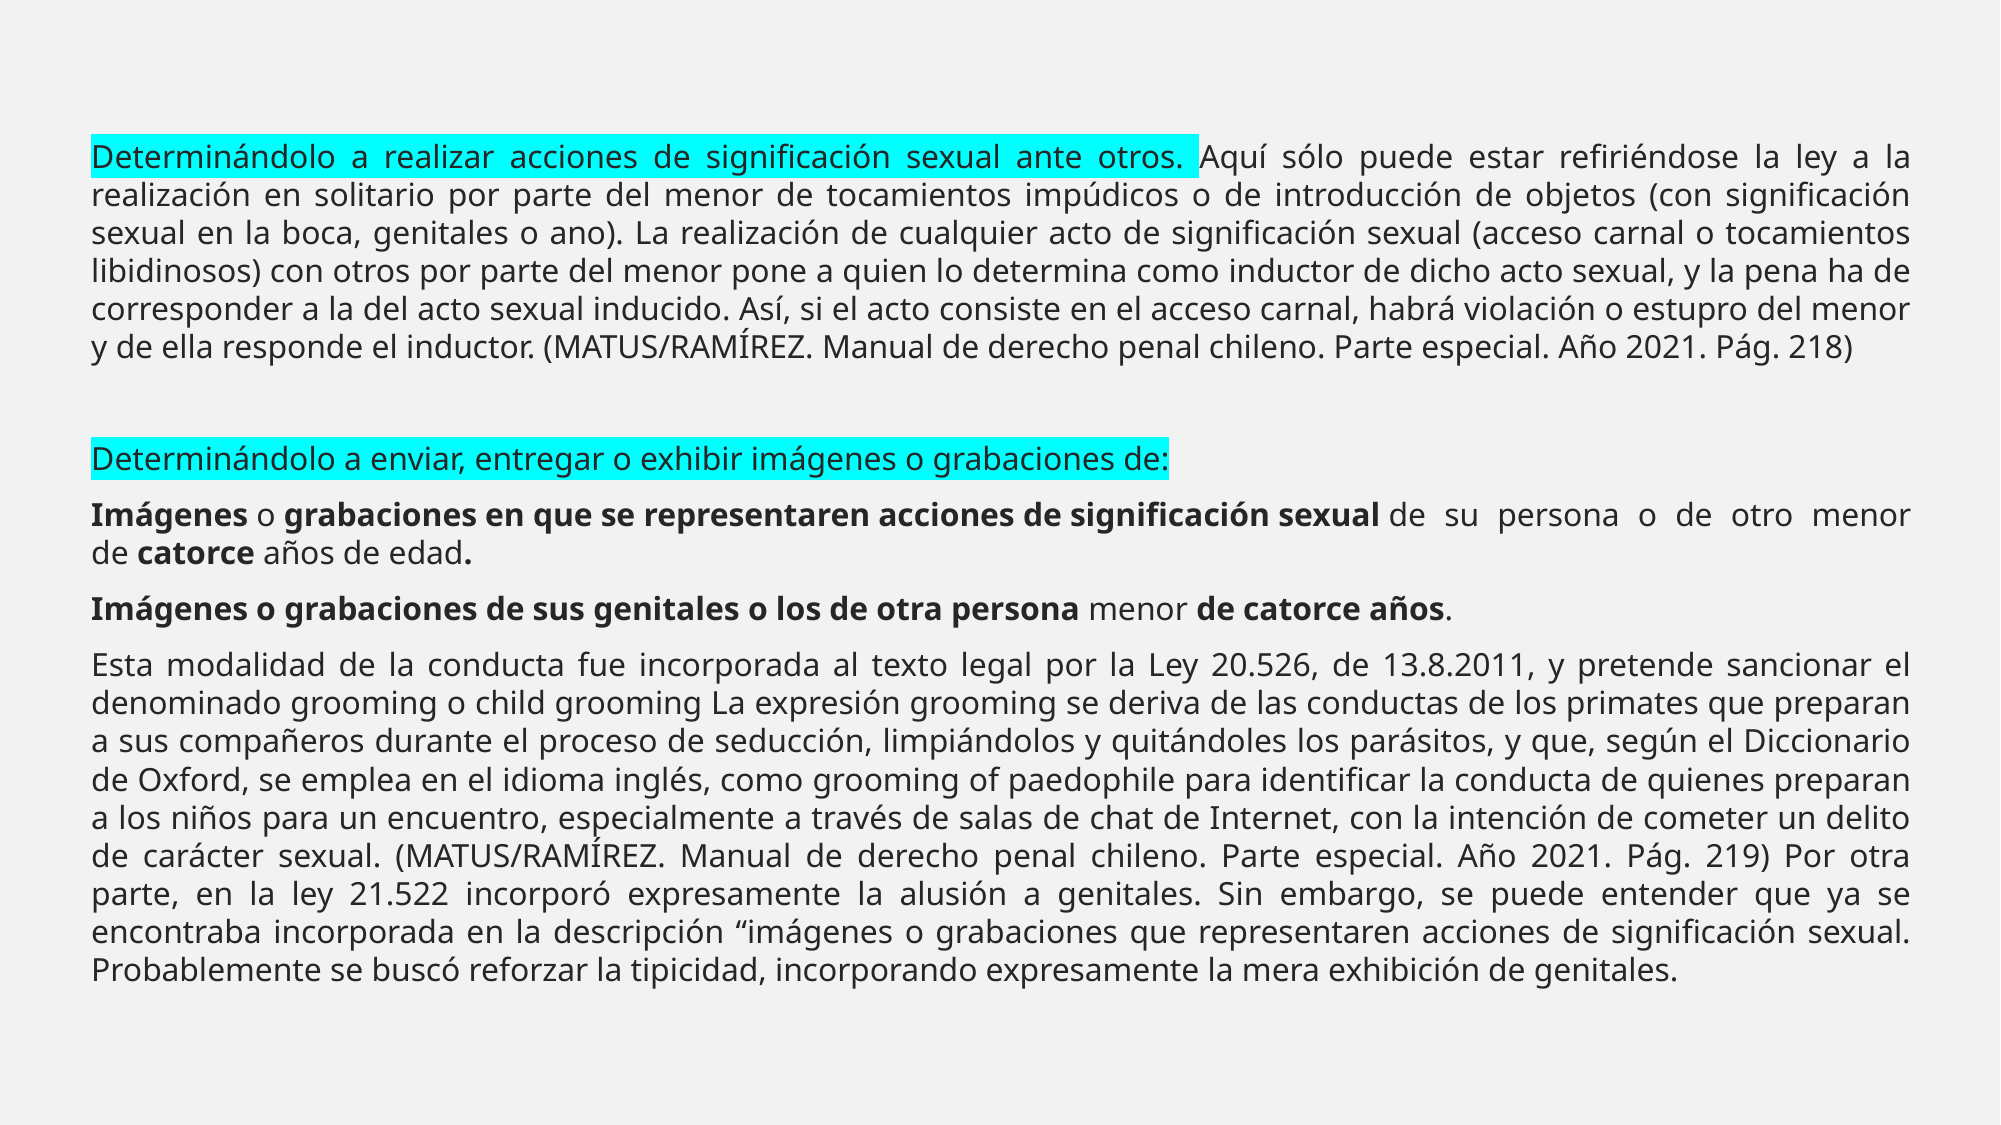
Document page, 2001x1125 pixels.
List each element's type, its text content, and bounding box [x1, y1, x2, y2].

list Determinándolo a realizar acciones de significación sexual ante otros. Aquí sólo puede estar refiriéndose la ley a la realización en solitario por parte del menor de tocamientos impúdicos o de introducción de objetos (con significación sexual en la boca, genitales o ano). La realización de cualquier acto de significación sexual (acceso carnal o tocamientos libidinosos) con otros por parte del menor pone a quien lo determina como inductor de dicho acto sexual, y la pena ha de corresponder a la del acto sexual inducido. Así, si el acto consiste en el acceso carnal, habrá violación o estupro del menor y de ella responde el inductor. (MATUS/RAMÍREZ. Manual de derecho penal chileno. Parte especial. Año 2021. Pág. 218) Determinándolo a enviar, entregar o exhibir imágenes o grabaciones de: Imágenes o grabaciones en que se representaren acciones de significación sexual de su persona o de otro menor de catorce años de edad. Imágenes o grabaciones de sus genitales o los de otra persona menor de catorce años. Esta modalidad de la conducta fue incorporada al texto legal por la Ley 20.526, de 13.8.2011, y pretende sancionar el denominado grooming o child grooming La expresión grooming se deriva de las conductas de los primates que preparan a sus compañeros durante el proceso de seducción, limpiándolos y quitándoles los parásitos, y que, según el Diccionario de Oxford, se emplea en el idioma inglés, como grooming of paedophile para identificar la conducta de quienes preparan a los niños para un encuentro, especialmente a través de salas de chat de Internet, con la intención de cometer un delito de carácter sexual. (MATUS/RAMÍREZ. Manual de derecho penal chileno. Parte especial. Año 2021. Pág. 219) Por otra parte, en la ley 21.522 incorporó expresamente la alusión a genitales. Sin embargo, se puede entender que ya se encontraba incorporada en la descripción “imágenes o grabaciones que representaren acciones de significación sexual. Probablemente se buscó reforzar la tipicidad, incorporando expresamente la mera exhibición de genitales. [76, 128, 1927, 1024]
